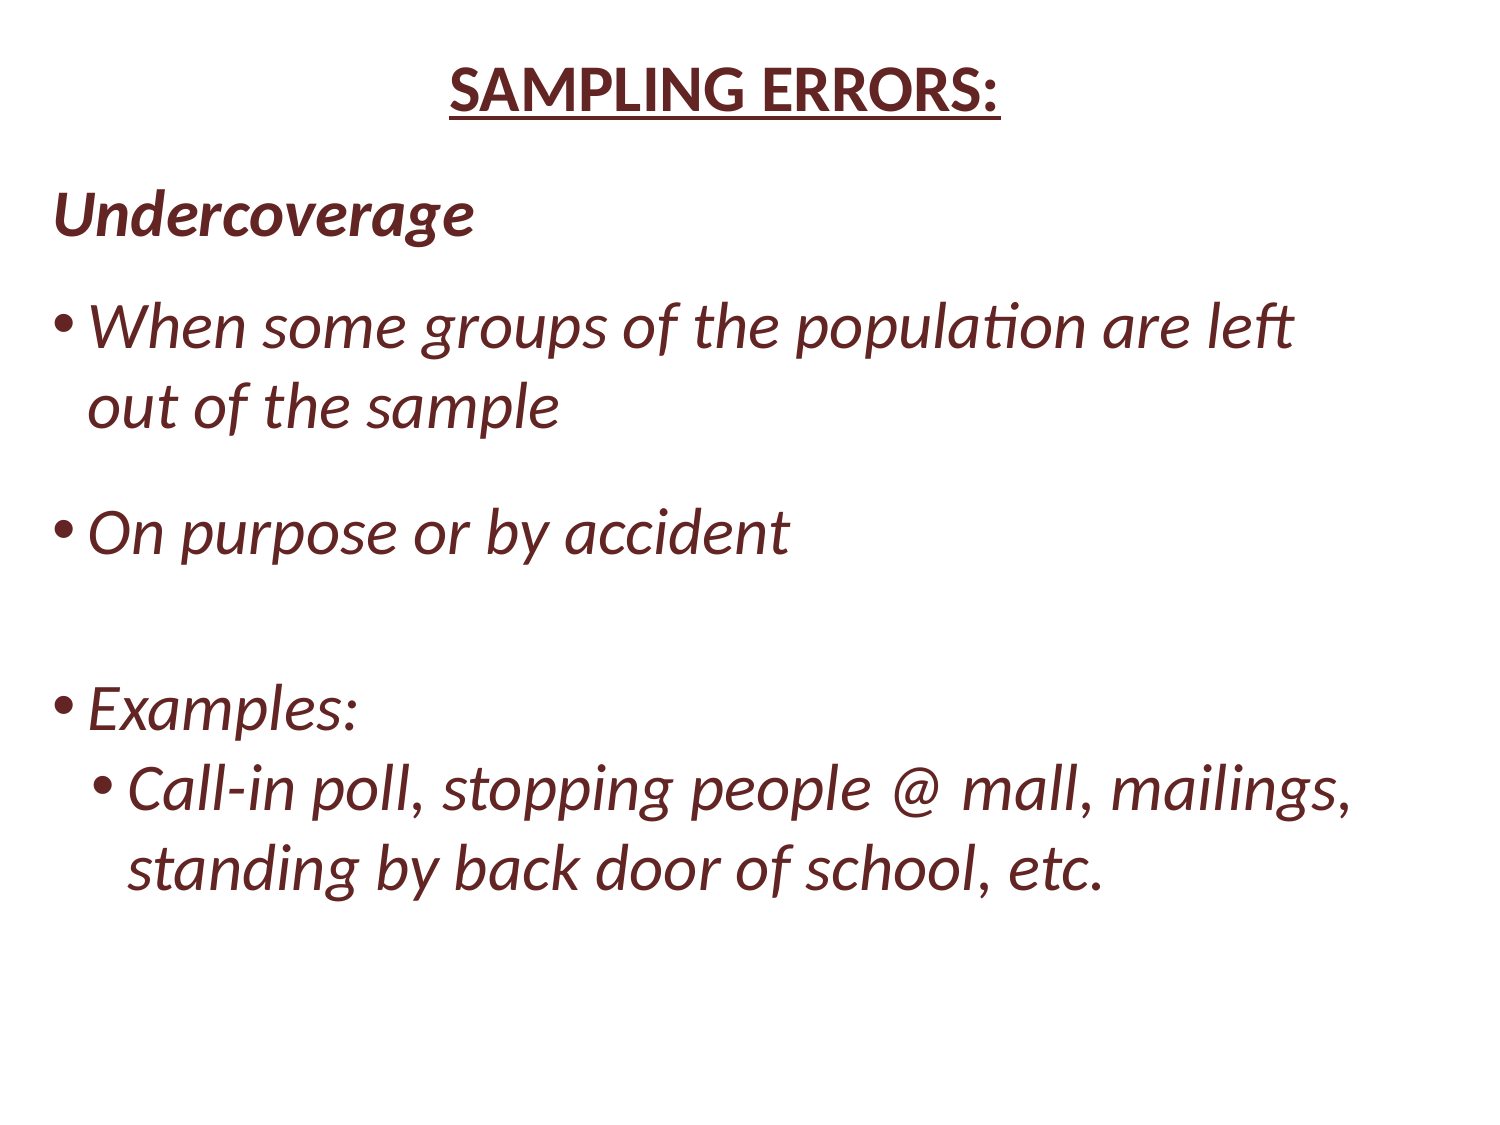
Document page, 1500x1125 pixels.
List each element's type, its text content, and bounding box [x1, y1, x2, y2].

text_box When some groups of the population are left out of the sample [37, 274, 1363, 450]
text_box Undercoverage [37, 162, 1475, 258]
text_box Examples: Call-in poll, stopping people @ mall, mailings, standing by back door of school, etc. [37, 656, 1450, 912]
text_box SAMPLING ERRORS: [62, 37, 1388, 133]
text_box On purpose or by accident [37, 480, 1363, 576]
